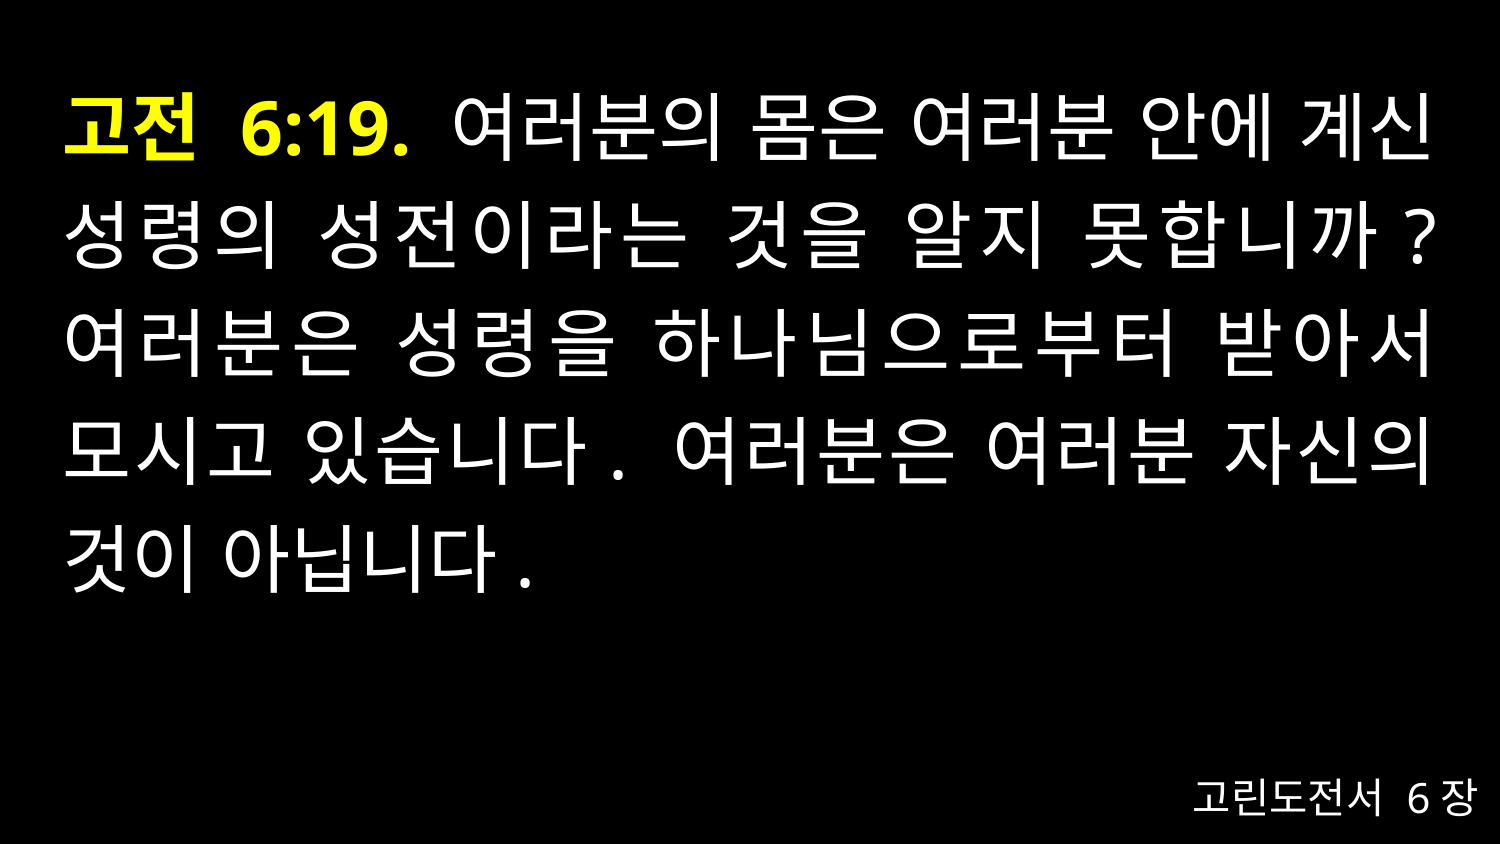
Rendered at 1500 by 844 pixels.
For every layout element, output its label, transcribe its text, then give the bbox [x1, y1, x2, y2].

title 고전 6:19. 여러분의 몸은 여러분 안에 계신 성령의 성전이라는 것을 알지 못합니까? 여러분은 성령을 하나님으로부터 받아서 모시고 있습니다. 여러분은 여러분 자신의 것이 아닙니다. [0, 0, 1500, 844]
subtitle 고린도전서 6장 [916, 770, 1500, 844]
